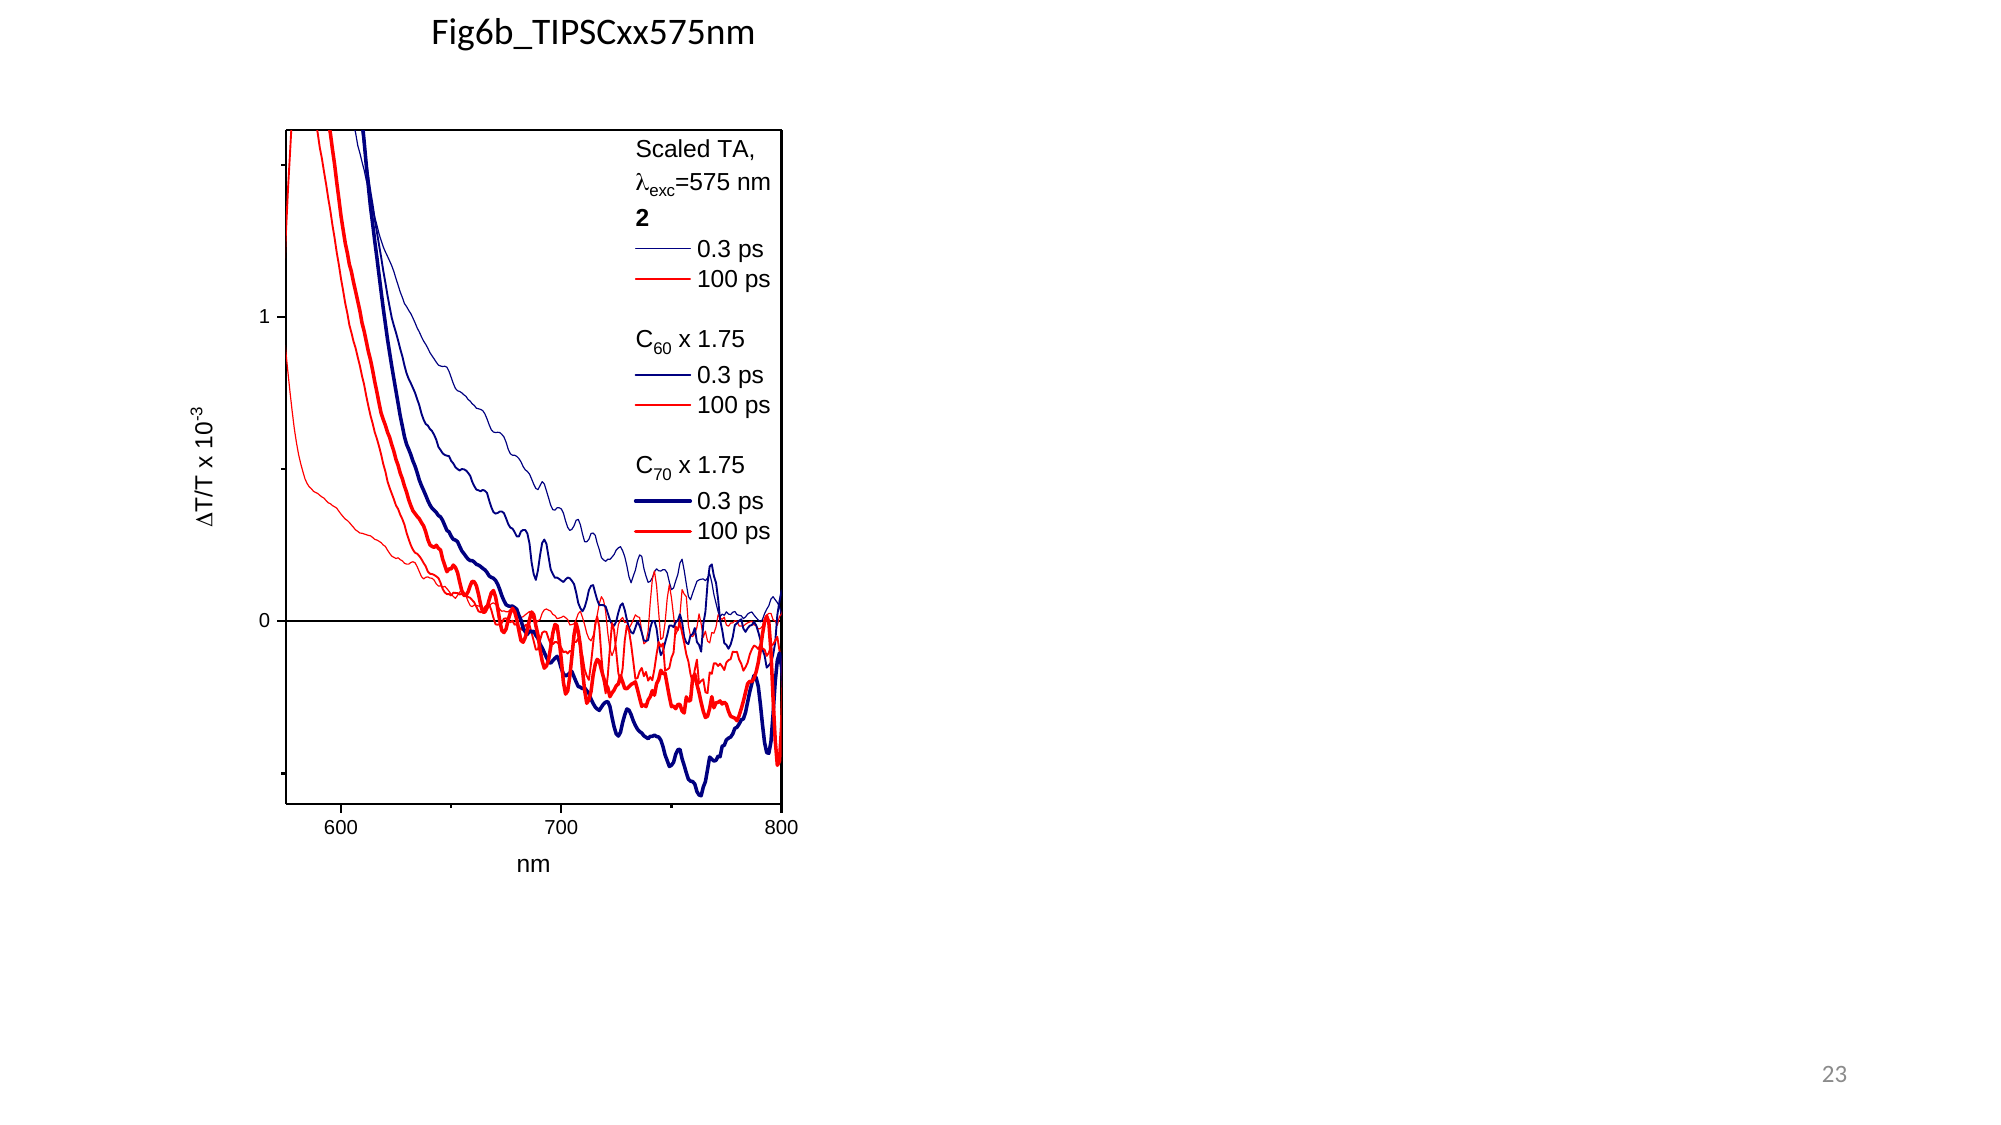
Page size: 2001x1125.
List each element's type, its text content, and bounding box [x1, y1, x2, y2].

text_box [0, 0, 1602, 1125]
slide_number 23 [1602, 1042, 1863, 1103]
